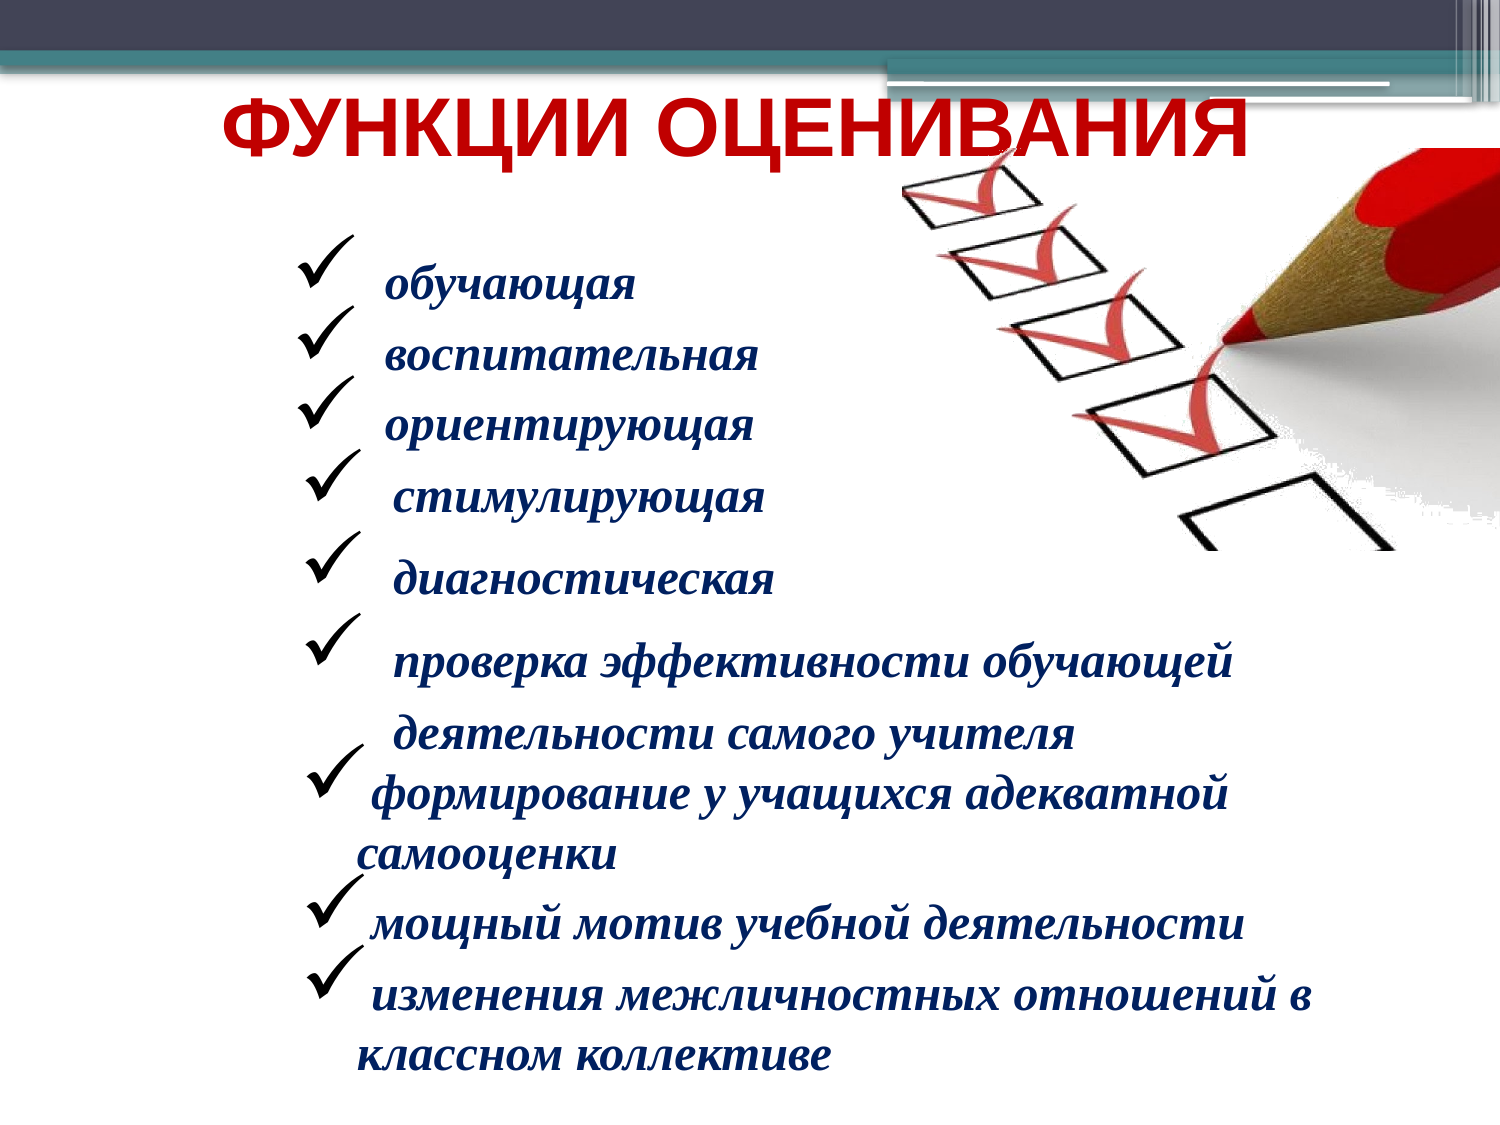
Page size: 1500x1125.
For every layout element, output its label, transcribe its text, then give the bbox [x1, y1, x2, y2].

text_box Функции оценивания [215, 18, 1500, 209]
text_box обучающая воспитательная ориентирующая стимулирующая диагностическая проверка эффективности обучающей деятельности самого учителя формирование у учащихся адекватной самооценки мощный мотив учебной деятельности изменения межличностных отношений в классном коллективе [265, 243, 1382, 1035]
picture [902, 148, 1500, 551]
